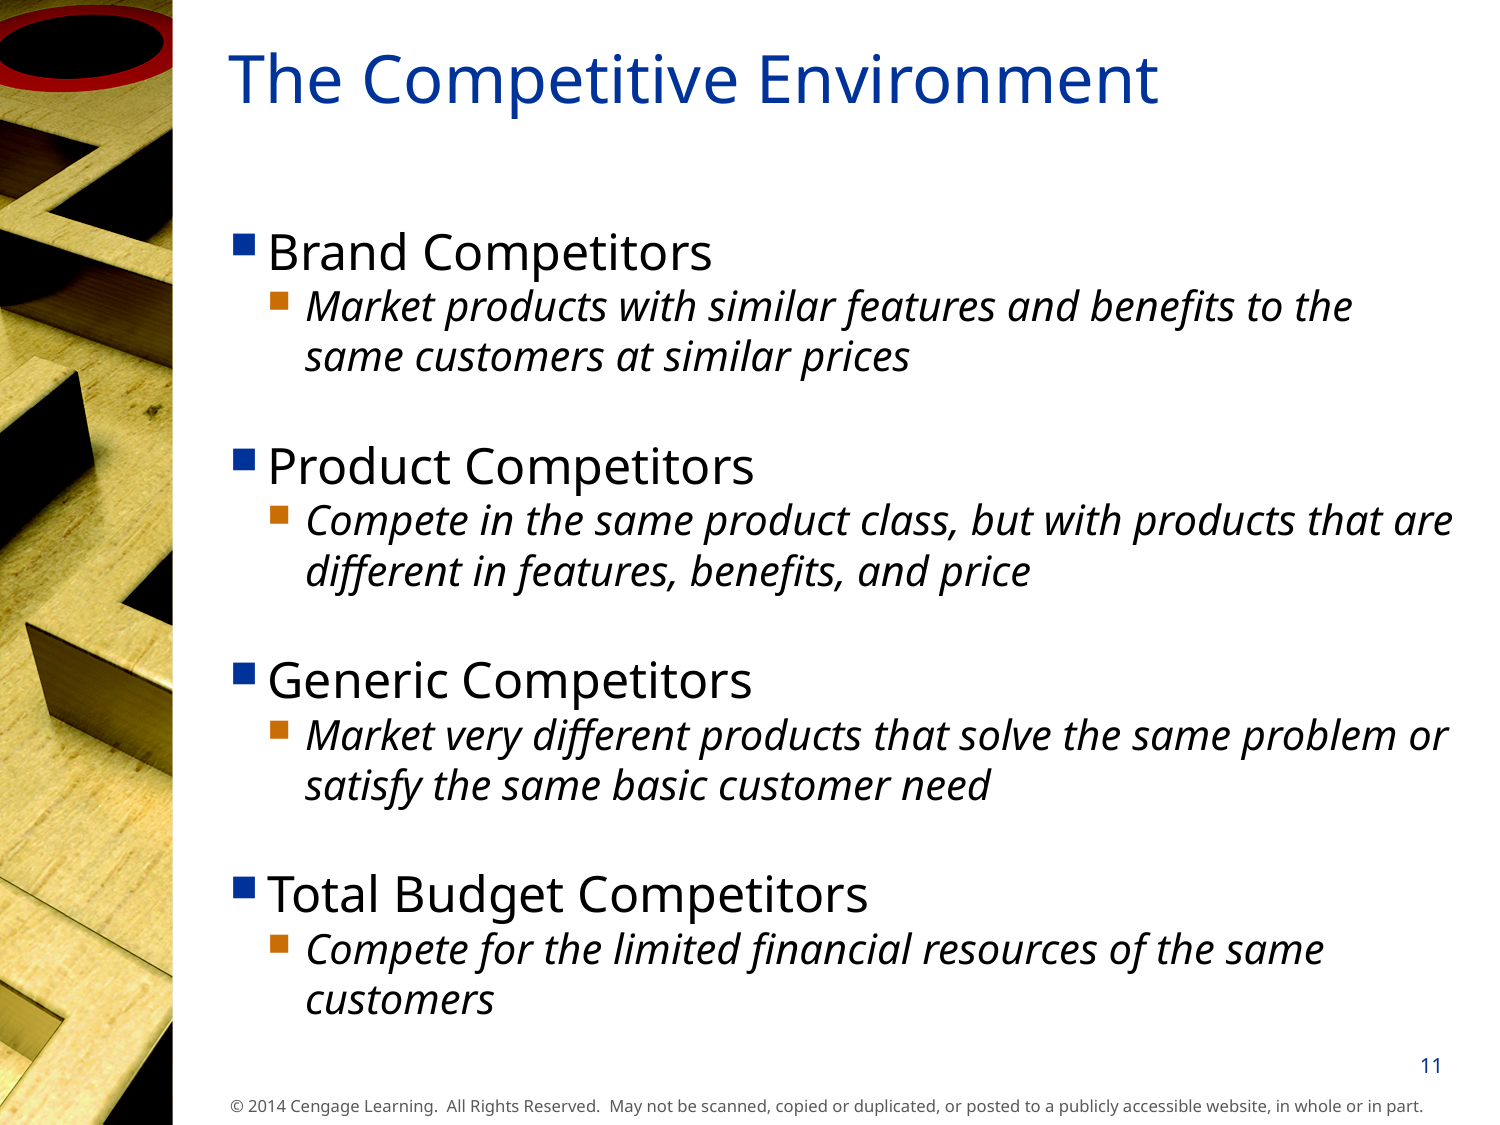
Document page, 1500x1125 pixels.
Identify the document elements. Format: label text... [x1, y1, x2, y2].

slide_number 11 [1386, 1037, 1478, 1097]
list Brand Competitors Market products with similar features and benefits to the same customers at similar prices Product Competitors Compete in the same product class, but with products that are different in features, benefits, and price Generic Competitors Market very different products that solve the same problem or satisfy the same basic customer need Total Budget Competitors Compete for the limited financial resources of the same customers [215, 212, 1478, 1078]
title The Competitive Environment [213, 29, 1454, 213]
picture [0, 0, 173, 1125]
